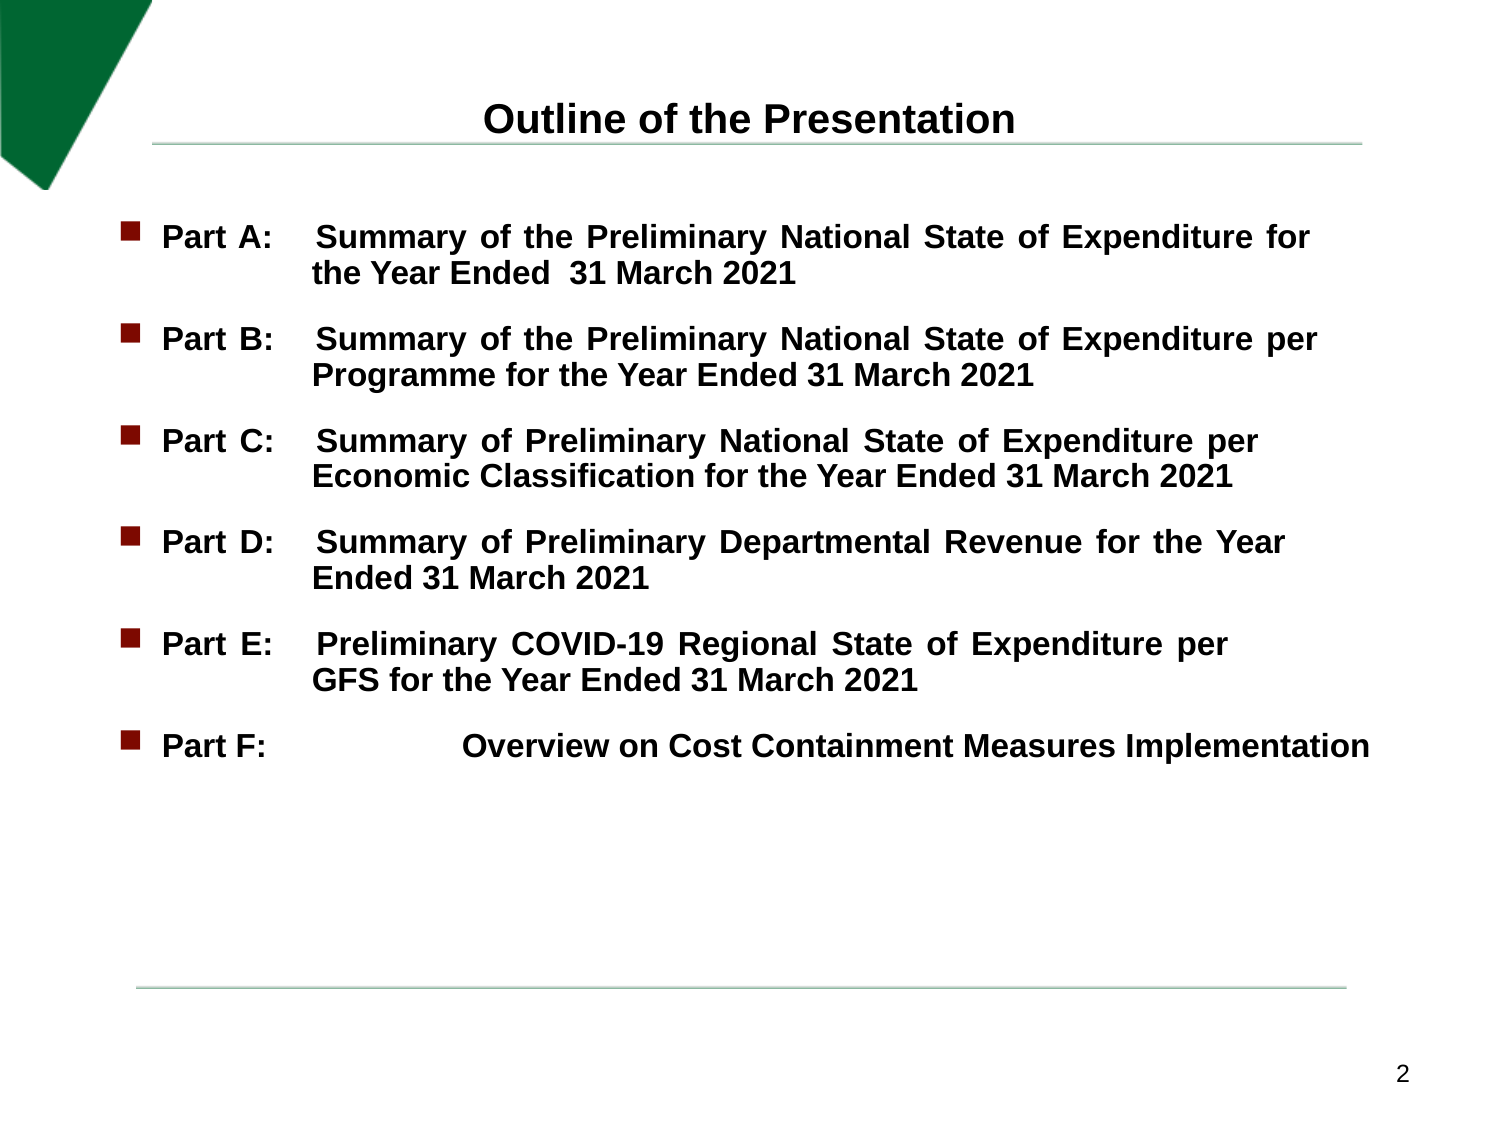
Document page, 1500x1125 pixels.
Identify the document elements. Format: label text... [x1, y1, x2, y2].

picture [0, 0, 1363, 190]
picture [135, 981, 1347, 989]
slide_number 2 [1074, 1042, 1425, 1103]
text_box Outline of the Presentation [157, 97, 1459, 143]
text_box Part A: Summary of the Preliminary National State of Expenditure for the Year Ended 31 March 2021 Part B: Summary of the Preliminary National State of Expenditure per Programme for the Year Ended 31 March 2021 Part C: Summary of Preliminary National State of Expenditure per Economic Classification for the Year Ended 31 March 2021 Part D: Summary of Preliminary Departmental Revenue for the Year Ended 31 March 2021 Part E: Preliminary COVID-19 Regional State of Expenditure per GFS for the Year Ended 31 March 2021 Part F: Overview on Cost Containment Measures Implementation [118, 219, 1398, 1029]
